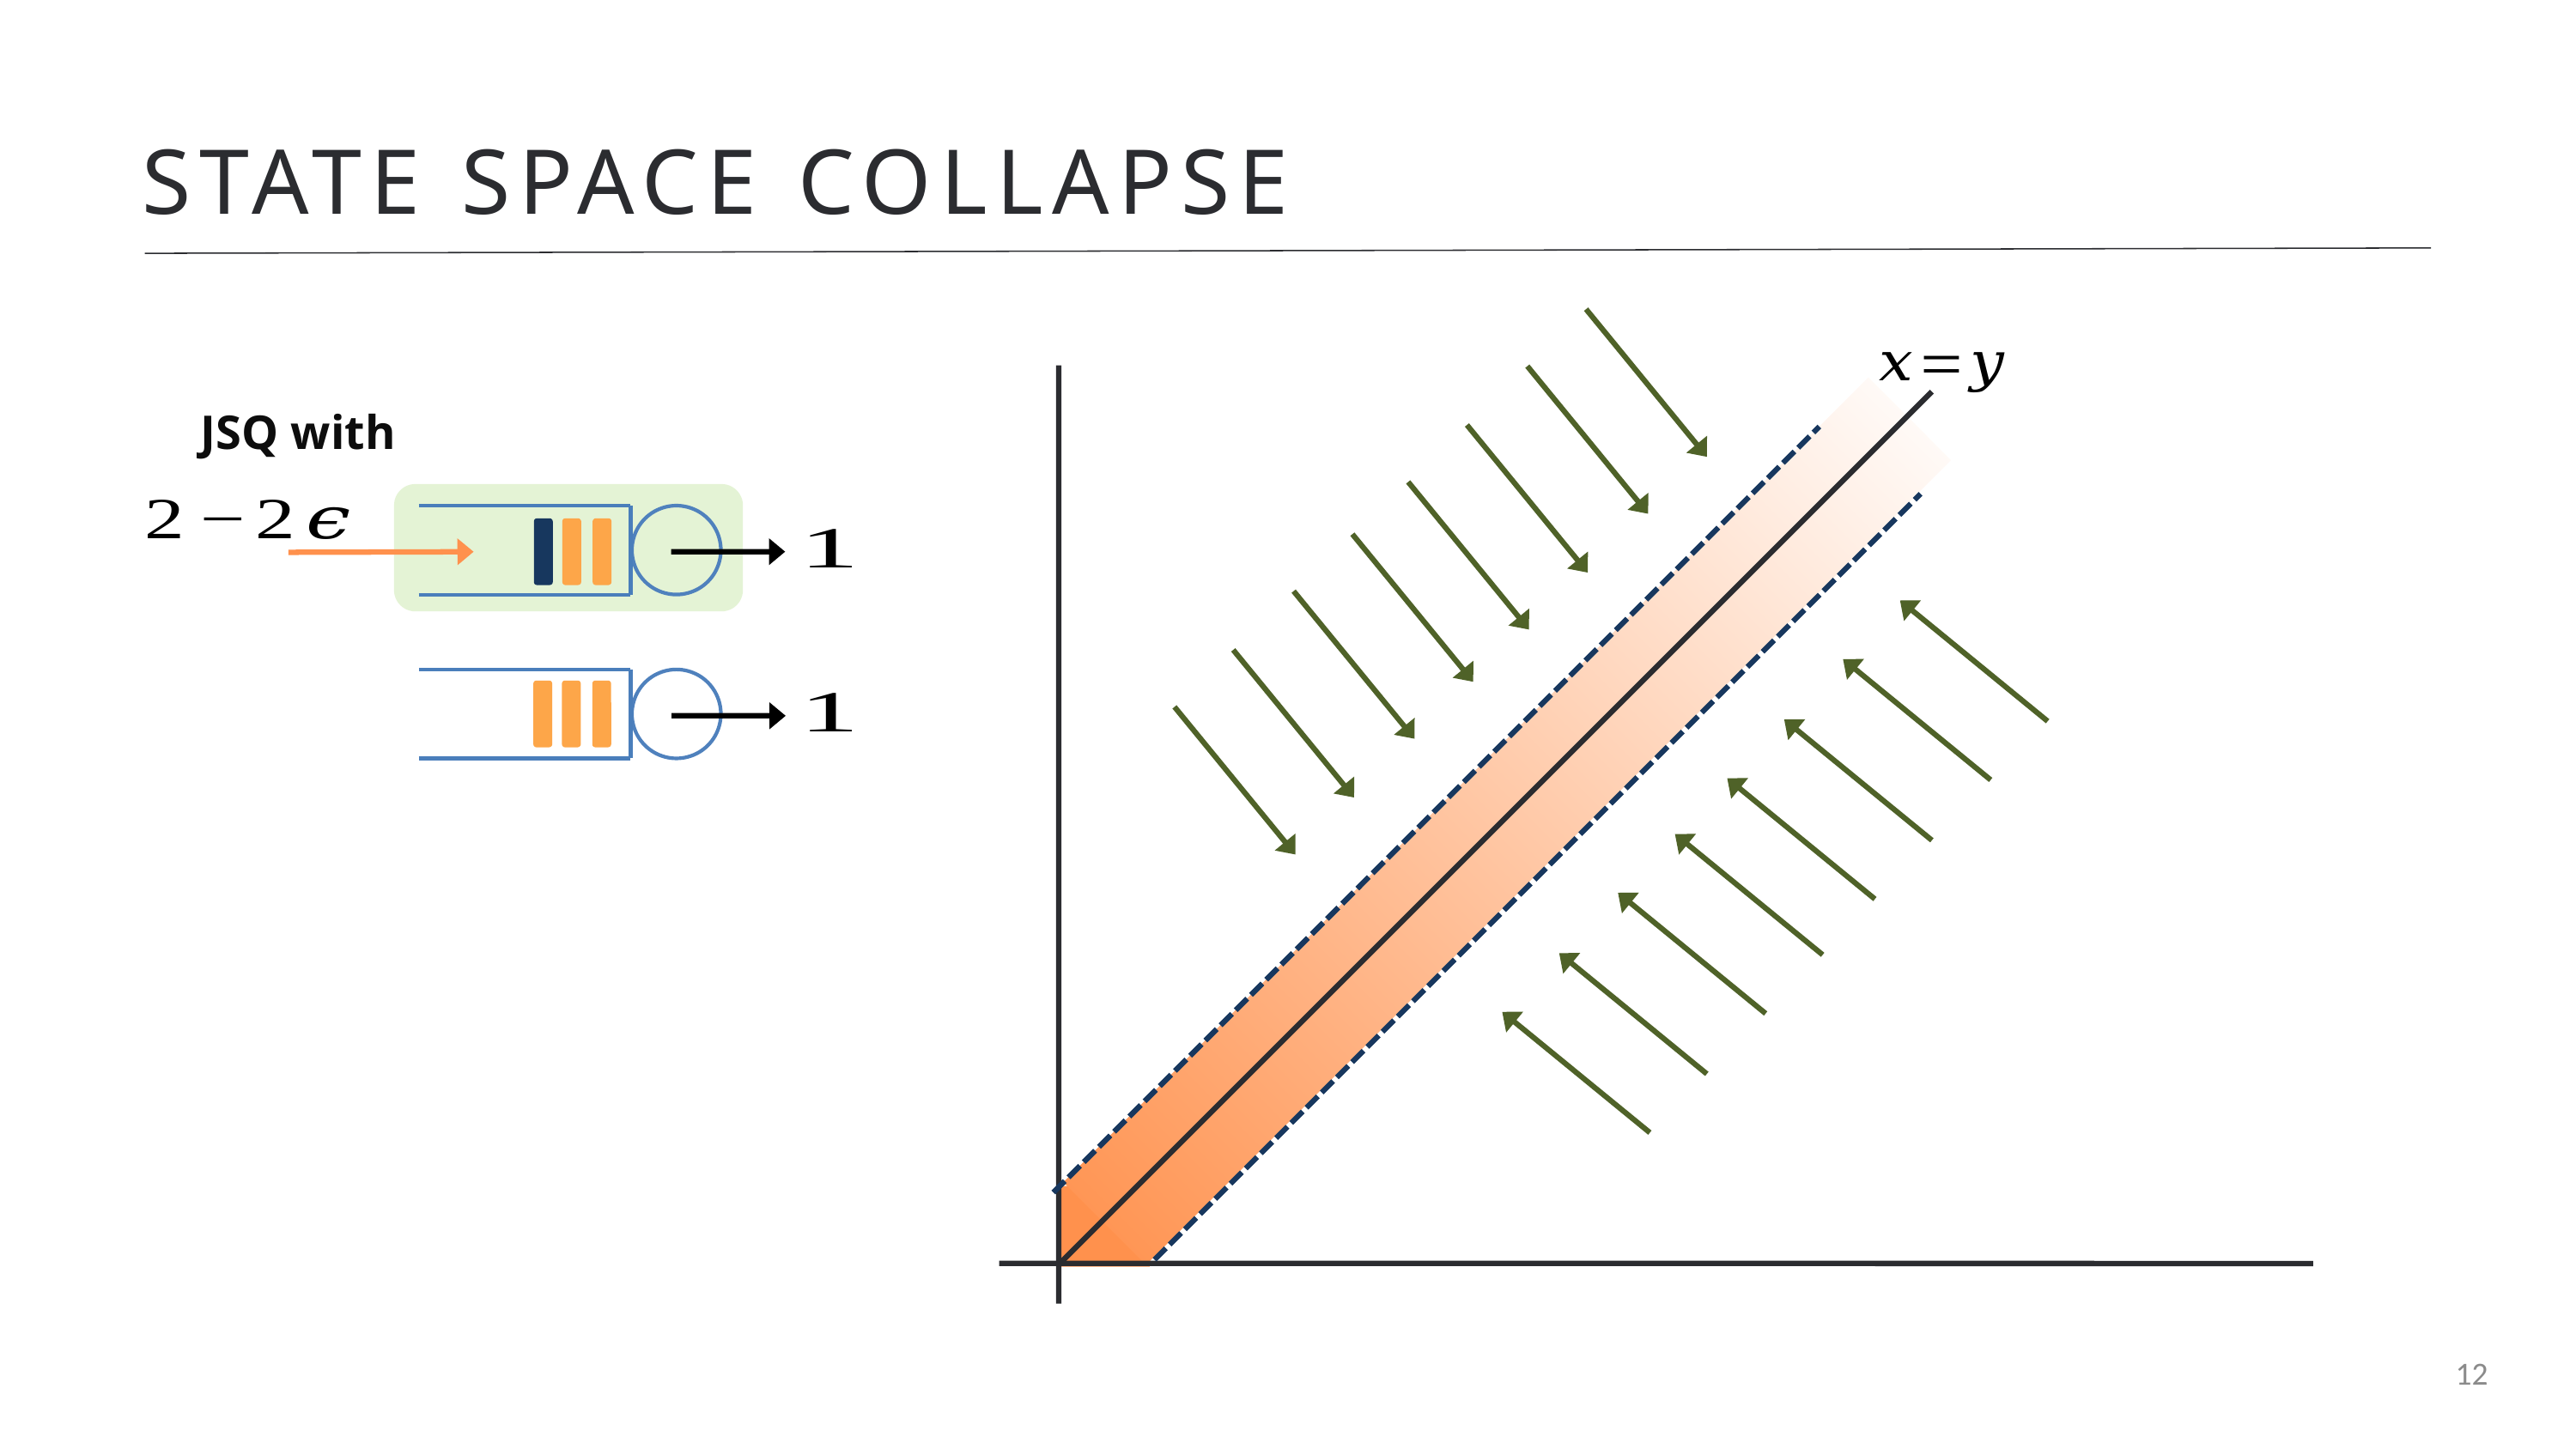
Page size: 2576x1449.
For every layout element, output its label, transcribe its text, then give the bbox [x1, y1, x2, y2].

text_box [144, 483, 860, 759]
text_box STATE SPACE COLLAPSE [142, 106, 2576, 233]
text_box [938, 308, 2314, 1304]
slide_number 12 [2200, 1346, 2501, 1398]
